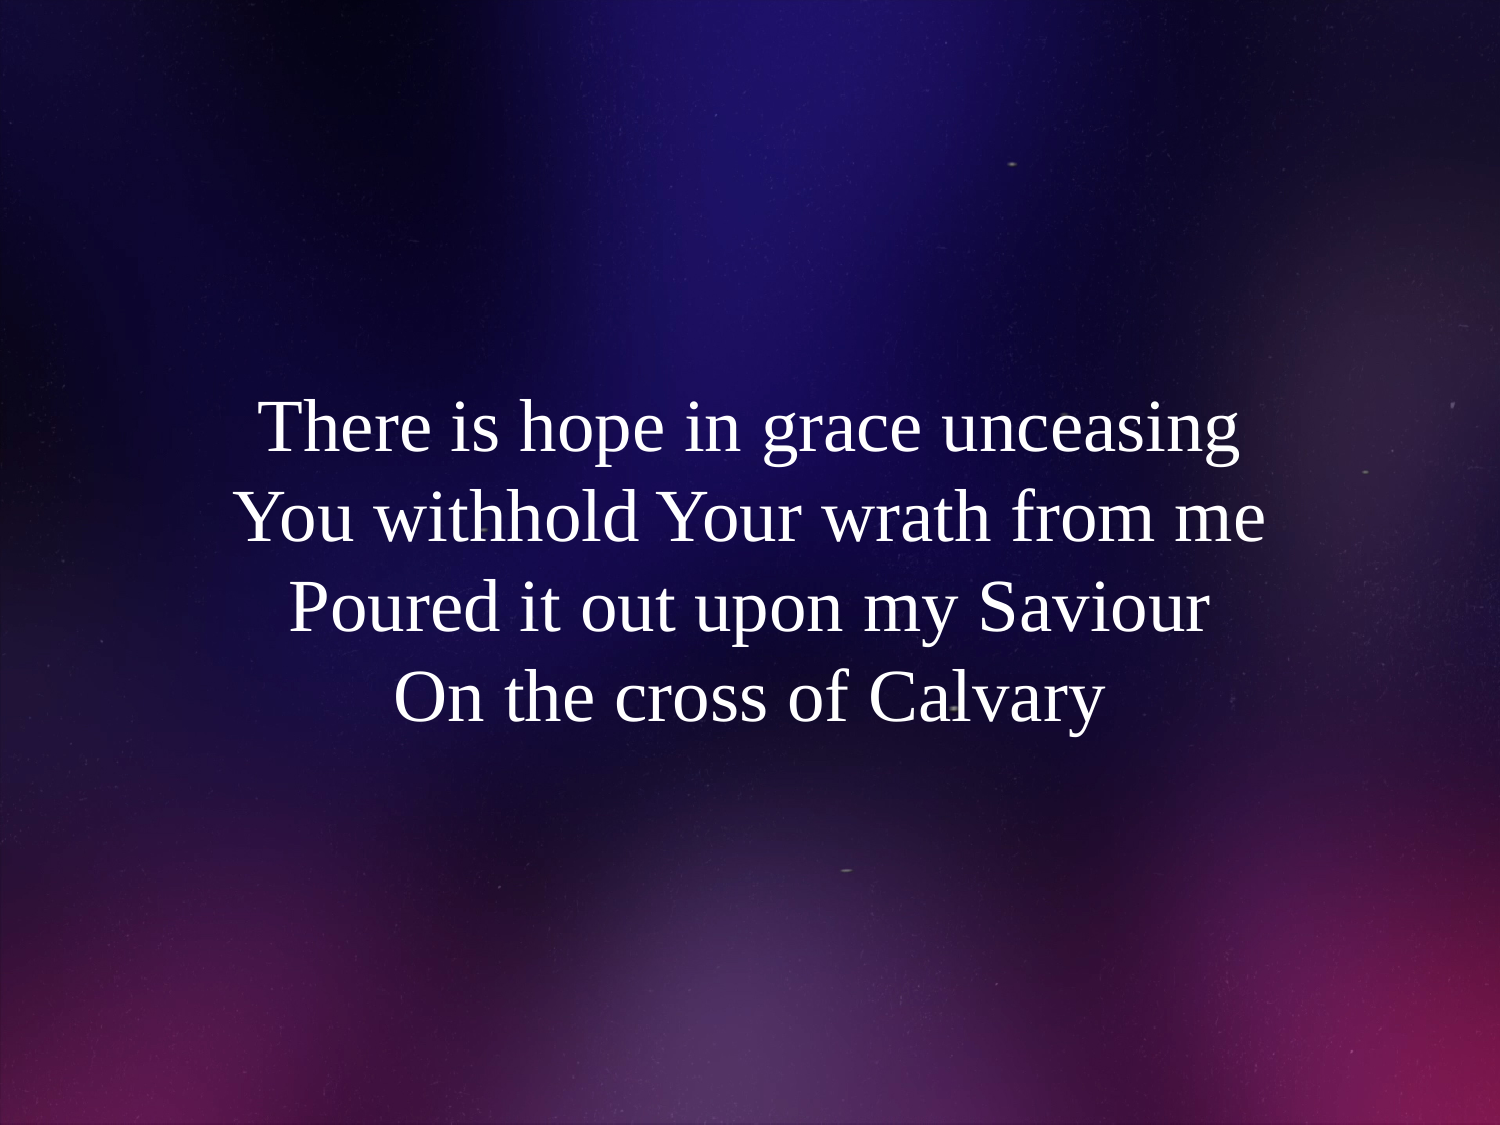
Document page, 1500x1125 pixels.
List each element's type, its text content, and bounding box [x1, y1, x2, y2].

title There is hope in grace unceasing You withhold Your wrath from me Poured it out upon my Saviour On the cross of Calvary [37, 462, 1463, 650]
picture [0, 0, 1500, 1125]
